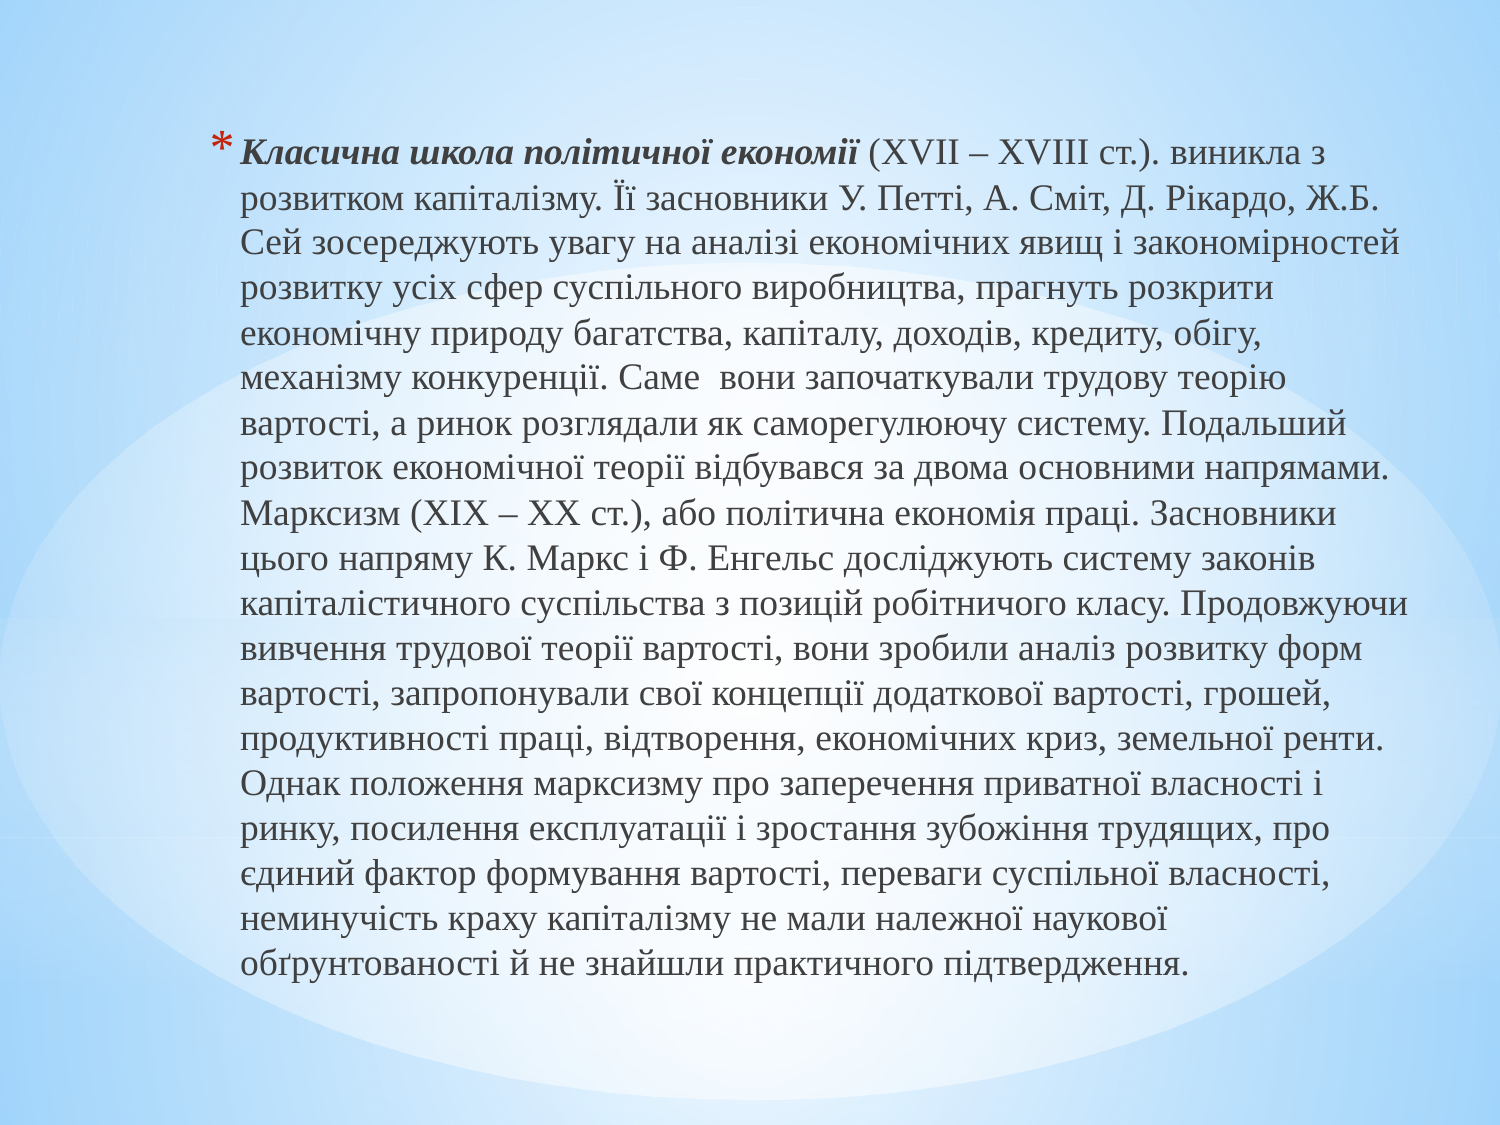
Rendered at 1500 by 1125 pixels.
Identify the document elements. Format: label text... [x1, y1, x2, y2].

list Класична школа політичної економії (XVІI – XVІIІ ст.). виникла з розвитком капіталізму. Її засновники У. Петті, А. Сміт, Д. Рікардо, Ж.Б. Сей зосереджують увагу на аналізі економічних явищ і закономірностей розвитку усіх сфер суспільного виробництва, прагнуть розкрити економічну природу багатства, капіталу, доходів, кредиту, обігу, механізму конкуренції. Саме вони започаткували трудову теорію вартості, а ринок розглядали як саморегулюючу систему. Подальший розвиток економічної теорії відбувався за двома основними напрямами. Марксизм (XIX – ХХ ст.), або політична економія праці. Засновники цього напряму К. Маркс і Ф. Енгельс досліджують систему законів капіталістичного суспільства з позицій робітничого класу. Продовжуючи вивчення трудової теорії вартості, вони зробили аналіз розвитку форм вартості, запропонували свої концепції додаткової вартості, грошей, продуктивності праці, відтворення, економічних криз, земельної ренти. Однак положення марксизму про заперечення приватної власності і ринку, посилення експлуатації і зростання зубожіння трудящих, про єдиний фактор формування вартості, переваги суспільної власності, неминучість краху капіталізму не мали належної наукової обґрунтованості й не знайшли практичного підтвердження. [187, 120, 1436, 1012]
